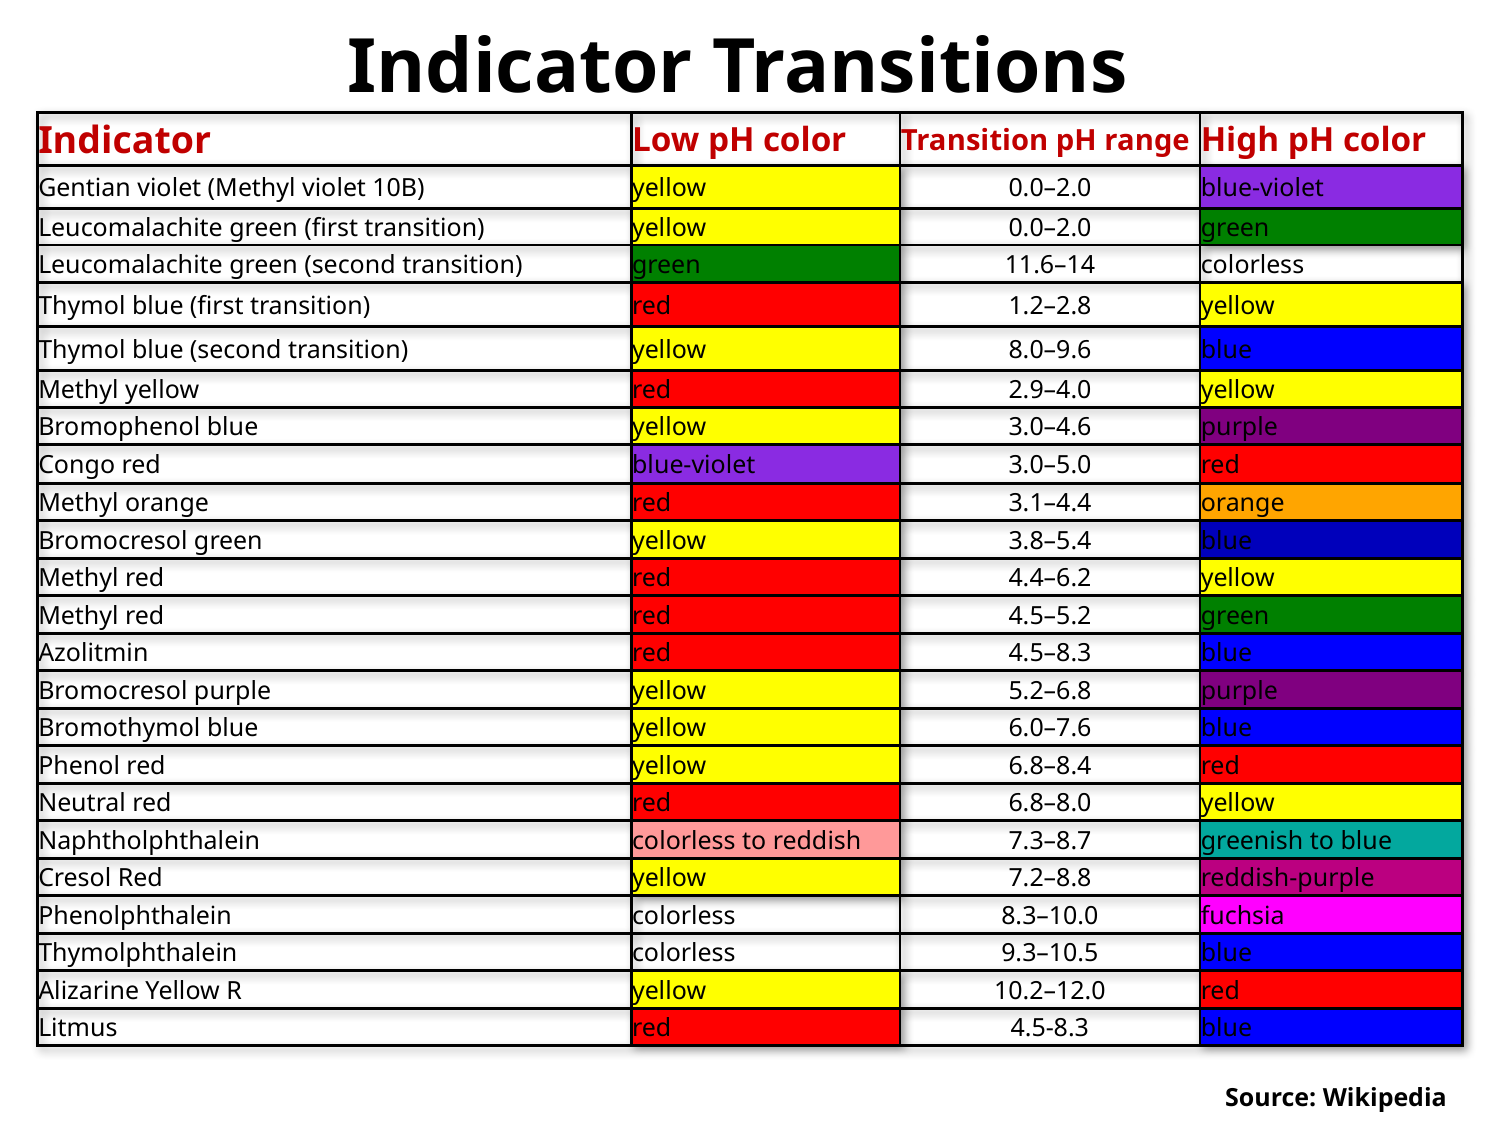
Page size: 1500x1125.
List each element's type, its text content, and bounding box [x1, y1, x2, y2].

table_cell 3.0–5.0 [901, 446, 1199, 482]
table_cell 6.8–8.0 [901, 785, 1199, 819]
table_cell Leucomalachite green (second transition) [39, 246, 630, 281]
table_cell yellow [1201, 560, 1461, 594]
table_cell 9.3–10.5 [901, 935, 1199, 969]
table_cell Bromothymol blue [39, 710, 630, 744]
table_cell 7.3–8.7 [901, 822, 1199, 857]
table_cell 10.2–12.0 [901, 972, 1199, 1007]
table_cell yellow [633, 860, 899, 894]
table_cell red [1201, 747, 1461, 782]
table_cell Bromocresol purple [39, 672, 630, 707]
table_cell Thymolphthalein [39, 935, 630, 969]
table_cell 7.2–8.8 [901, 860, 1199, 894]
table_cell 0.0–2.0 [901, 167, 1199, 207]
table_cell Gentian violet (Methyl violet 10B) [39, 167, 630, 207]
table_cell colorless [633, 935, 899, 969]
table_cell yellow [633, 672, 899, 707]
table_cell greenish to blue [1201, 822, 1461, 857]
table_cell Methyl orange [39, 485, 630, 519]
table_cell yellow [633, 167, 899, 207]
table_cell red [1201, 972, 1461, 1007]
table_cell orange [1201, 485, 1461, 519]
table_cell Methyl red [39, 560, 630, 594]
table_cell colorless [1201, 246, 1461, 281]
table_cell Neutral red [39, 785, 630, 819]
table_cell colorless to reddish [633, 822, 899, 857]
table_cell 3.1–4.4 [901, 485, 1199, 519]
table_cell blue [1201, 710, 1461, 744]
table_cell blue [1201, 1010, 1461, 1044]
table_cell Congo red [39, 446, 630, 482]
table_cell Bromocresol green [39, 522, 630, 557]
table_cell Cresol Red [39, 860, 630, 894]
table_cell 4.5–8.3 [901, 635, 1199, 669]
text_box Source: Wikipedia [1210, 1074, 1463, 1120]
table_cell 5.2–6.8 [901, 672, 1199, 707]
table_cell Methyl yellow [39, 372, 630, 406]
table_cell yellow [633, 747, 899, 782]
table_cell yellow [633, 210, 899, 244]
table_cell yellow [1201, 785, 1461, 819]
table_cell purple [1201, 409, 1461, 443]
table_header Low pH color [633, 114, 899, 164]
table_cell blue-violet [1201, 167, 1461, 207]
table_cell Phenol red [39, 747, 630, 782]
table_cell 3.8–5.4 [901, 522, 1199, 557]
table_cell 6.0–7.6 [901, 710, 1199, 744]
table_cell yellow [633, 710, 899, 744]
table_cell 8.0–9.6 [901, 328, 1199, 369]
table_cell colorless [633, 897, 899, 932]
title Indicator Transitions [99, 0, 1376, 109]
table_cell 4.5-8.3 [901, 1010, 1199, 1044]
table_cell blue [1201, 522, 1461, 557]
table_header Transition pH range [901, 114, 1199, 164]
table_cell yellow [1201, 372, 1461, 406]
table_cell reddish-purple [1201, 860, 1461, 894]
table_cell yellow [633, 522, 899, 557]
table_cell blue [1201, 328, 1461, 369]
table_cell yellow [633, 328, 899, 369]
table_cell 4.4–6.2 [901, 560, 1199, 594]
table_header High pH color [1201, 114, 1461, 164]
table_cell red [633, 785, 899, 819]
table_cell green [1201, 210, 1461, 244]
table_cell green [633, 246, 899, 281]
table_cell Litmus [39, 1010, 630, 1044]
table_cell red [633, 1010, 899, 1044]
table_header Indicator [39, 114, 630, 164]
table_cell 0.0–2.0 [901, 210, 1199, 244]
table_cell blue-violet [633, 446, 899, 482]
table_cell Naphtholphthalein [39, 822, 630, 857]
table_cell red [633, 372, 899, 406]
table_cell red [633, 597, 899, 632]
table_cell Bromophenol blue [39, 409, 630, 443]
table_cell red [633, 284, 899, 325]
table_cell yellow [633, 972, 899, 1007]
table_cell Thymol blue (second transition) [39, 328, 630, 369]
table_cell 6.8–8.4 [901, 747, 1199, 782]
table_cell red [633, 635, 899, 669]
table_cell Azolitmin [39, 635, 630, 669]
table_cell 8.3–10.0 [901, 897, 1199, 932]
table_cell 1.2–2.8 [901, 284, 1199, 325]
table_cell green [1201, 597, 1461, 632]
table_cell blue [1201, 935, 1461, 969]
table_cell 11.6–14 [901, 246, 1199, 281]
table_cell yellow [1201, 284, 1461, 325]
table_cell yellow [633, 409, 899, 443]
table_cell 2.9–4.0 [901, 372, 1199, 406]
table_cell purple [1201, 672, 1461, 707]
table_cell 4.5–5.2 [901, 597, 1199, 632]
table_cell Methyl red [39, 597, 630, 632]
table_cell fuchsia [1201, 897, 1461, 932]
table_cell red [633, 560, 899, 594]
table_cell Alizarine Yellow R [39, 972, 630, 1007]
table_cell red [1201, 446, 1461, 482]
table_cell 3.0–4.6 [901, 409, 1199, 443]
table_cell Leucomalachite green (first transition) [39, 210, 630, 244]
table_cell red [633, 485, 899, 519]
table_cell Phenolphthalein [39, 897, 630, 932]
table_cell Thymol blue (first transition) [39, 284, 630, 325]
table_cell blue [1201, 635, 1461, 669]
